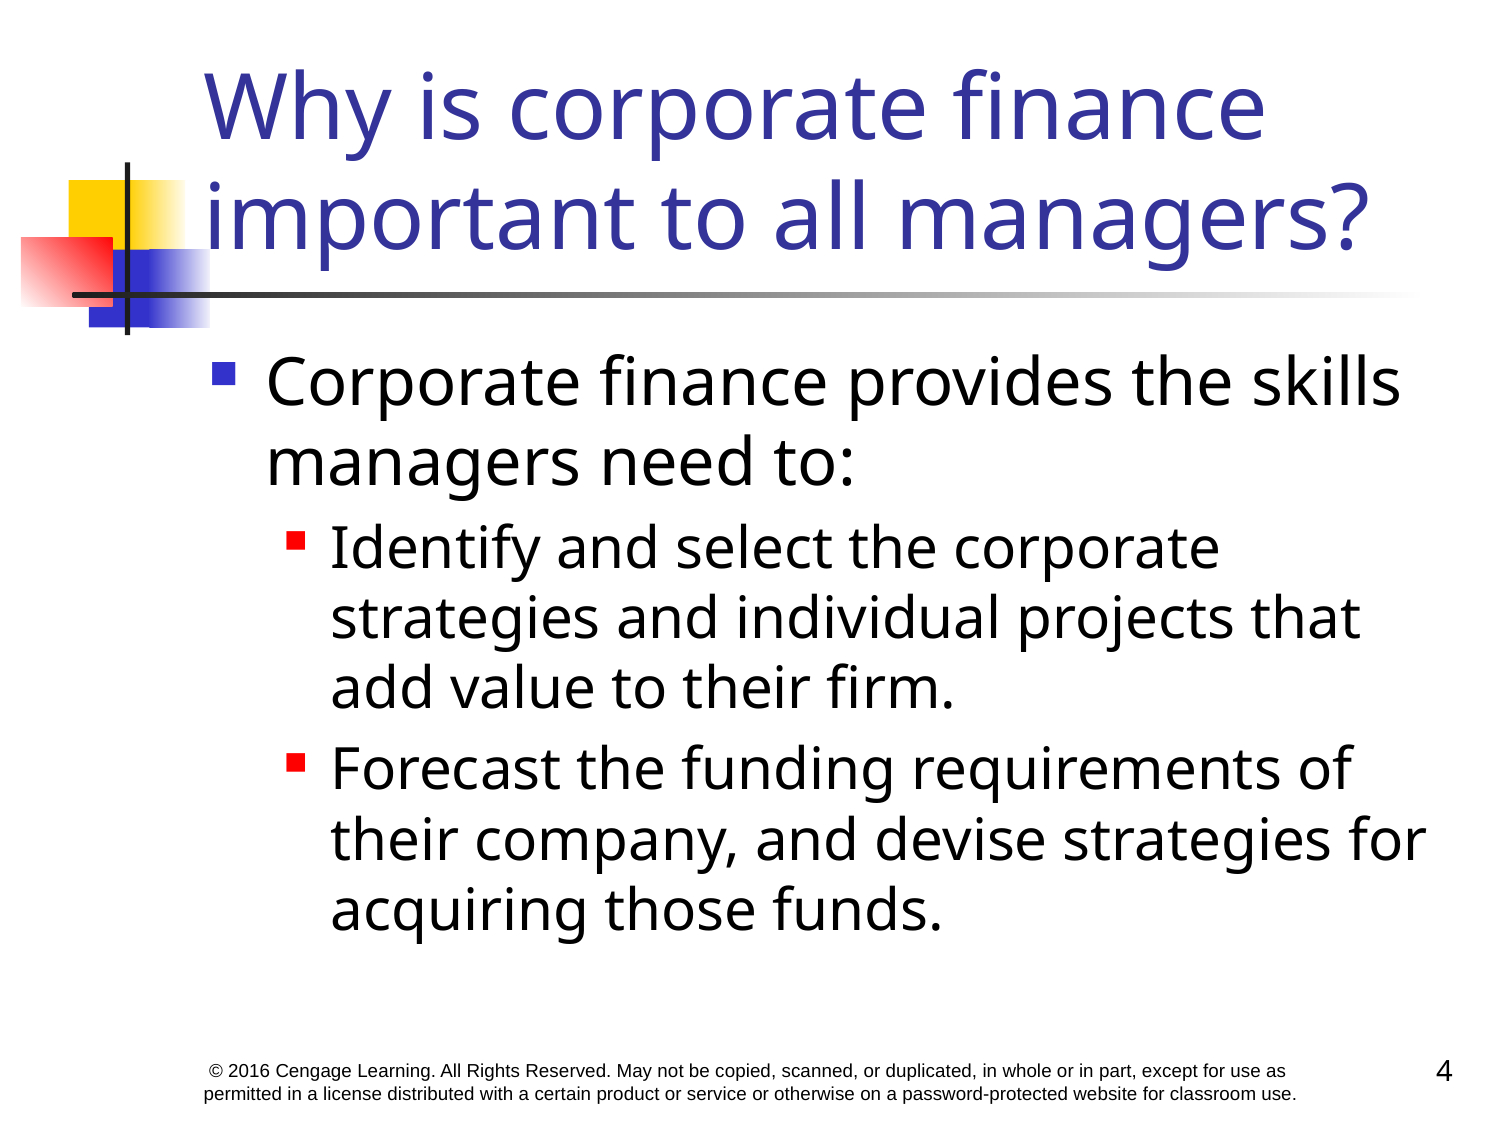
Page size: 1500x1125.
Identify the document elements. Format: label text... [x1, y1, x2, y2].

slide_number 4 [1154, 1023, 1468, 1100]
list Corporate finance provides the skills managers need to: Identify and select the corporate strategies and individual projects that add value to their firm. Forecast the funding requirements of their company, and devise strategies for acquiring those funds. [193, 330, 1470, 1007]
title Why is corporate finance important to all managers? [188, 34, 1468, 276]
